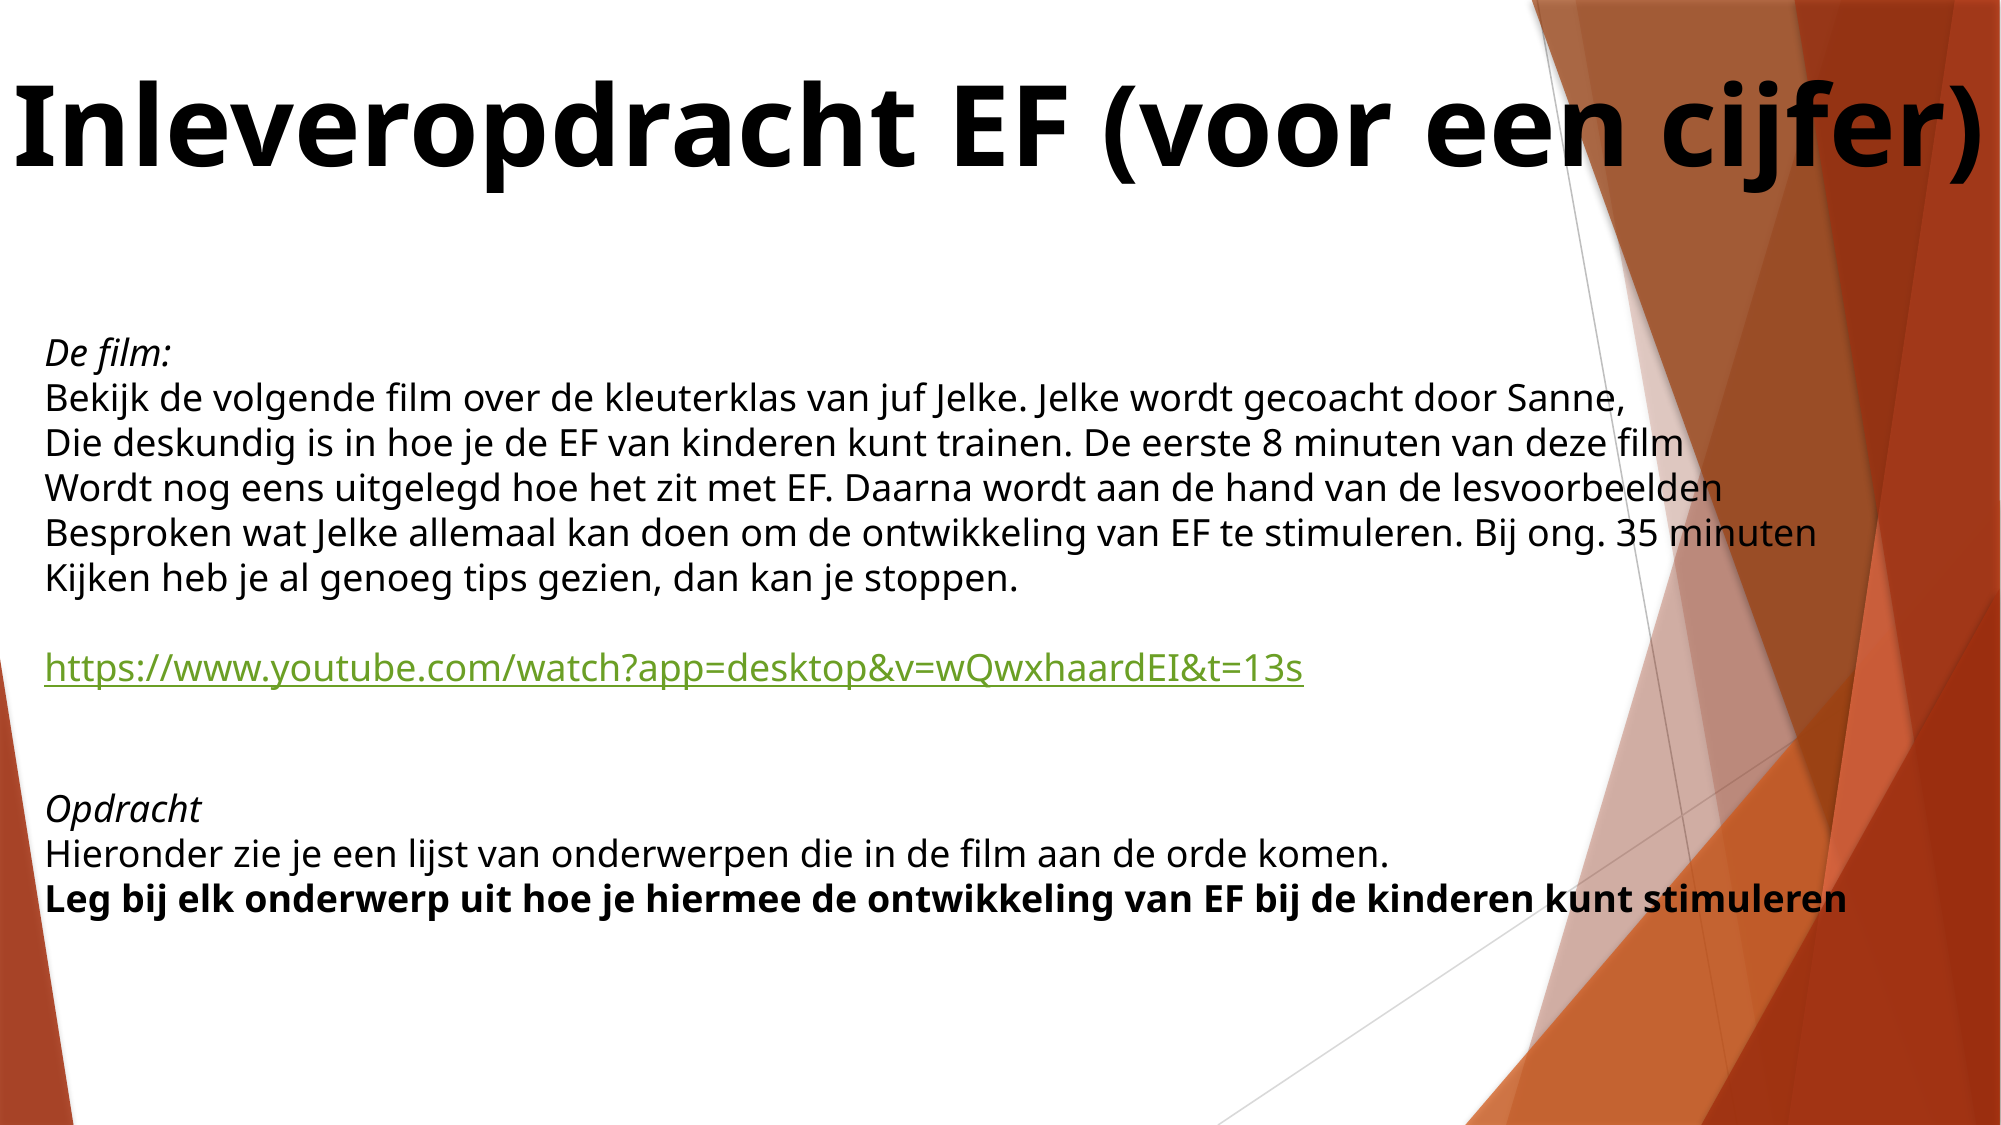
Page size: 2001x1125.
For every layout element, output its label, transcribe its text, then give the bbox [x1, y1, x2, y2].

text_box Inleveropdracht EF (voor een cijfer) [0, 46, 2000, 197]
text_box De film: Bekijk de volgende film over de kleuterklas van juf Jelke. Jelke wordt gecoacht door Sanne, Die deskundig is in hoe je de EF van kinderen kunt trainen. De eerste 8 minuten van deze film Wordt nog eens uitgelegd hoe het zit met EF. Daarna wordt aan de hand van de lesvoorbeelden Besproken wat Jelke allemaal kan doen om de ontwikkeling van EF te stimuleren. Bij ong. 35 minuten Kijken heb je al genoeg tips gezien, dan kan je stoppen. https://www.youtube.com/watch?app=desktop&v=wQwxhaardEI&t=13s Opdracht Hieronder zie je een lijst van onderwerpen die in de film aan de orde komen. Leg bij elk onderwerp uit hoe je hiermee de ontwikkeling van EF bij de kinderen kunt stimuleren [29, 321, 1866, 928]
